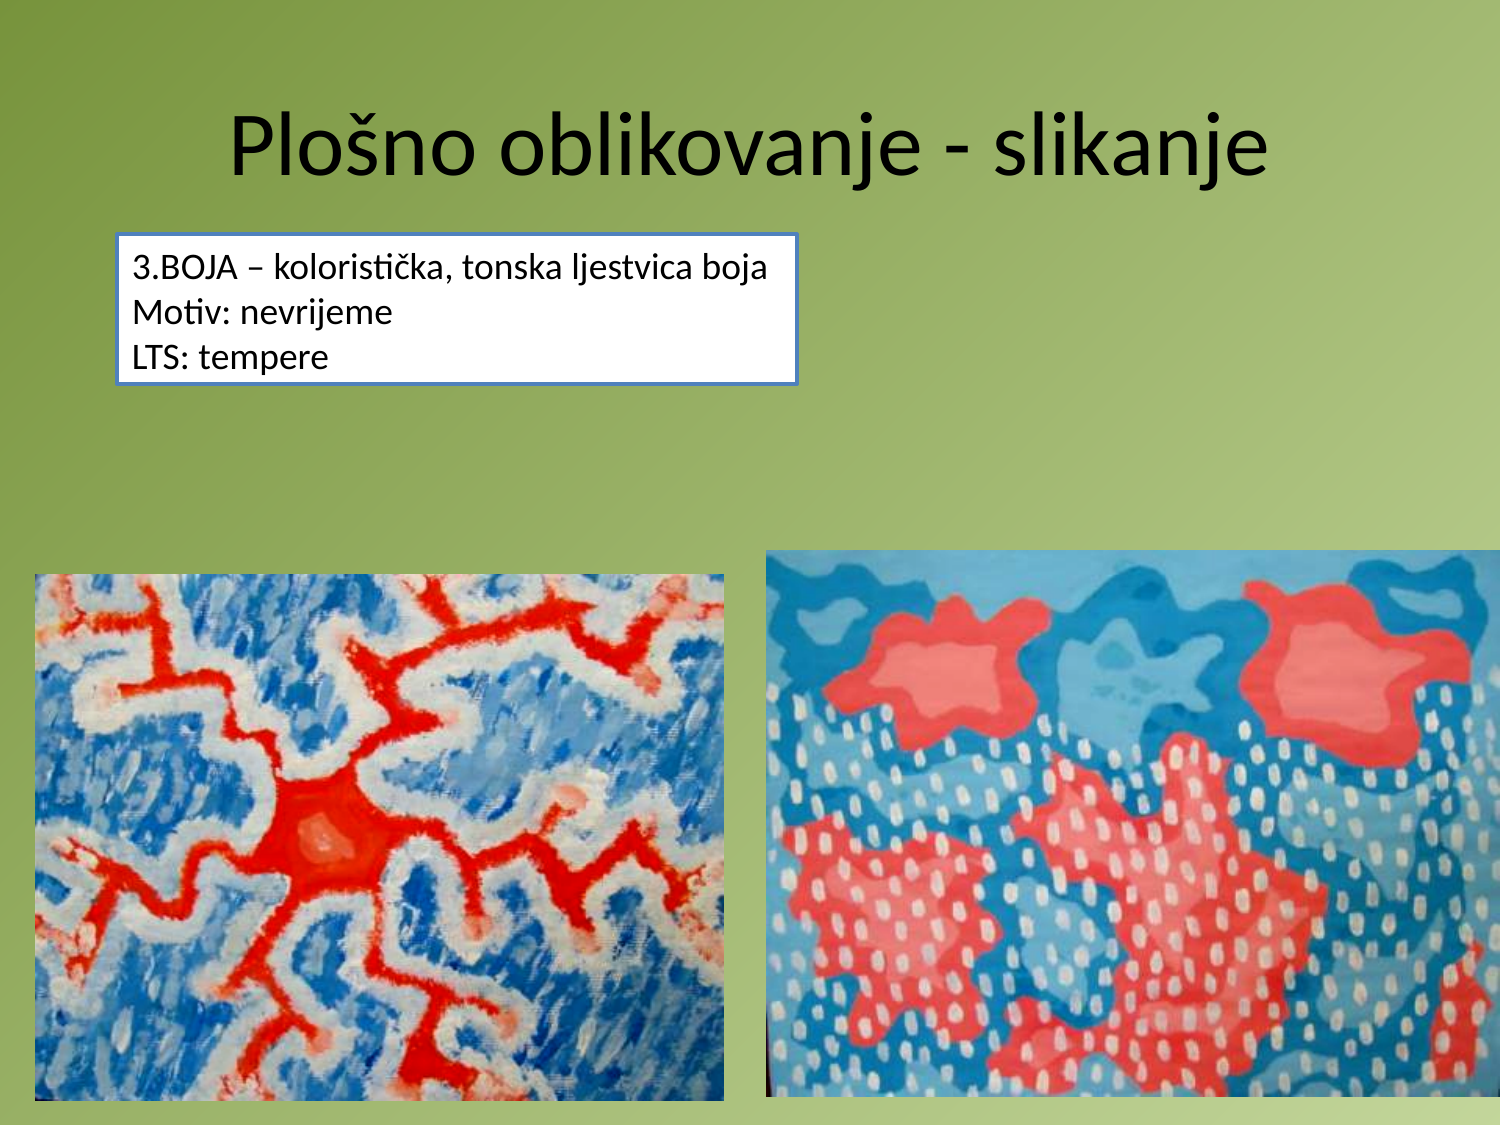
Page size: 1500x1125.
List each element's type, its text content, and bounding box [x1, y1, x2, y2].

picture [34, 573, 724, 1101]
text_box 3.BOJA – koloristička, tonska ljestvica boja Motiv: nevrijeme LTS: tempere [115, 232, 799, 386]
title Plošno oblikovanje - slikanje [74, 44, 1426, 233]
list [765, 550, 1500, 1097]
